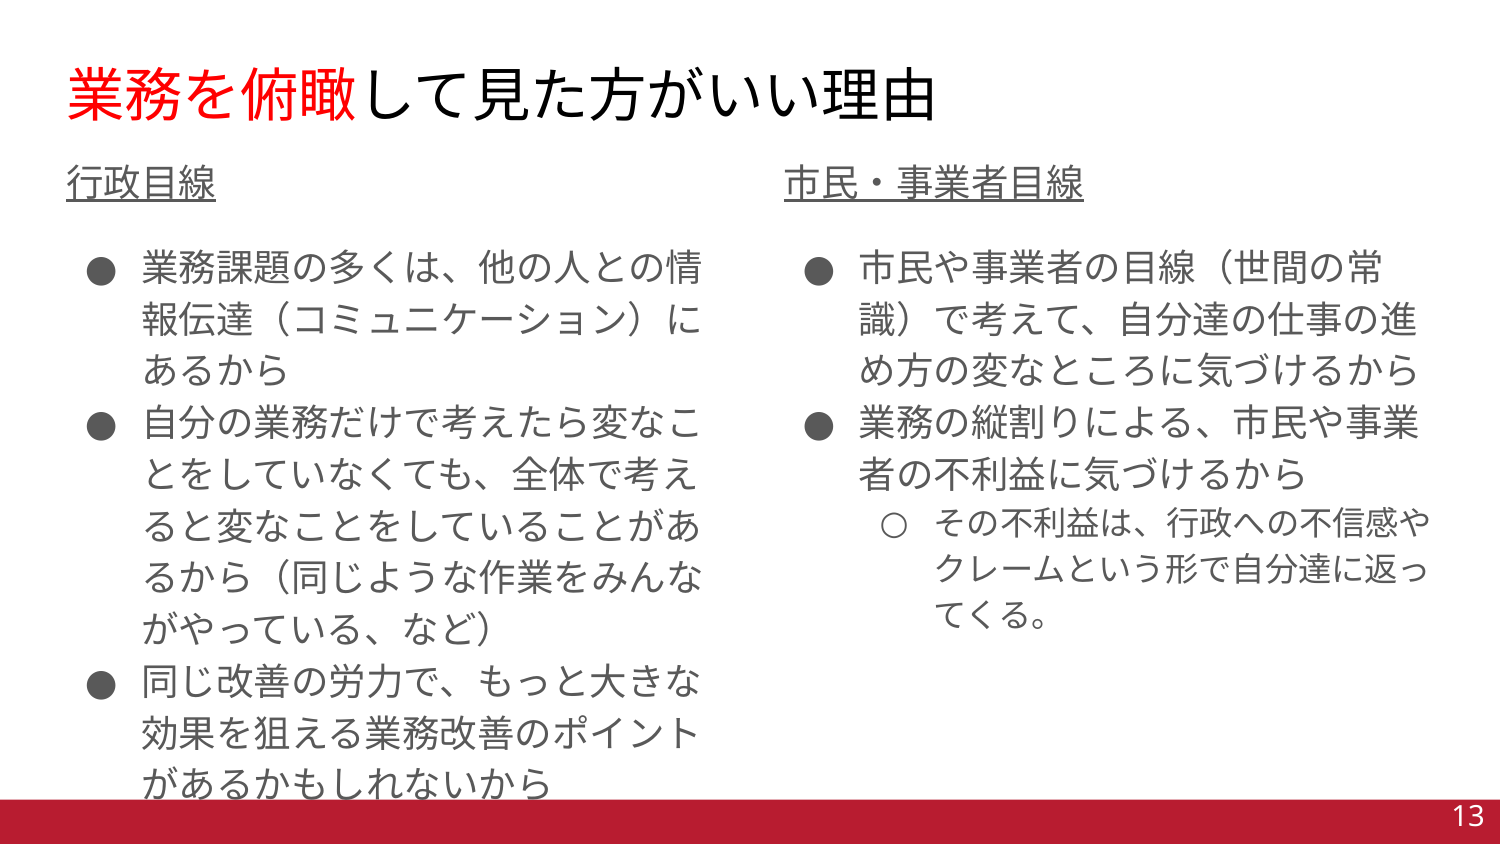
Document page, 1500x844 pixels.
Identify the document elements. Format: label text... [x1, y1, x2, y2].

list 市民・事業者目線 市民や事業者の目線（世間の常識）で考えて、自分達の仕事の進め方の変なところに気づけるから 業務の縦割りによる、市民や事業者の不利益に気づけるから その不利益は、行政への不信感やクレームという形で自分達に返ってくる。 [768, 137, 1449, 749]
slide_number 13 [1416, 806, 1500, 844]
list 行政目線 業務課題の多くは、他の人との情報伝達（コミュニケーション）にあるから 自分の業務だけで考えたら変なことをしていなくても、全体で考えると変なことをしていることがあるから（同じような作業をみんながやっている、など） 同じ改善の労力で、もっと大きな効果を狙える業務改善のポイントがあるかもしれないから [51, 137, 732, 749]
title 業務を俯瞰して見た方がいい理由 [51, 43, 1449, 138]
